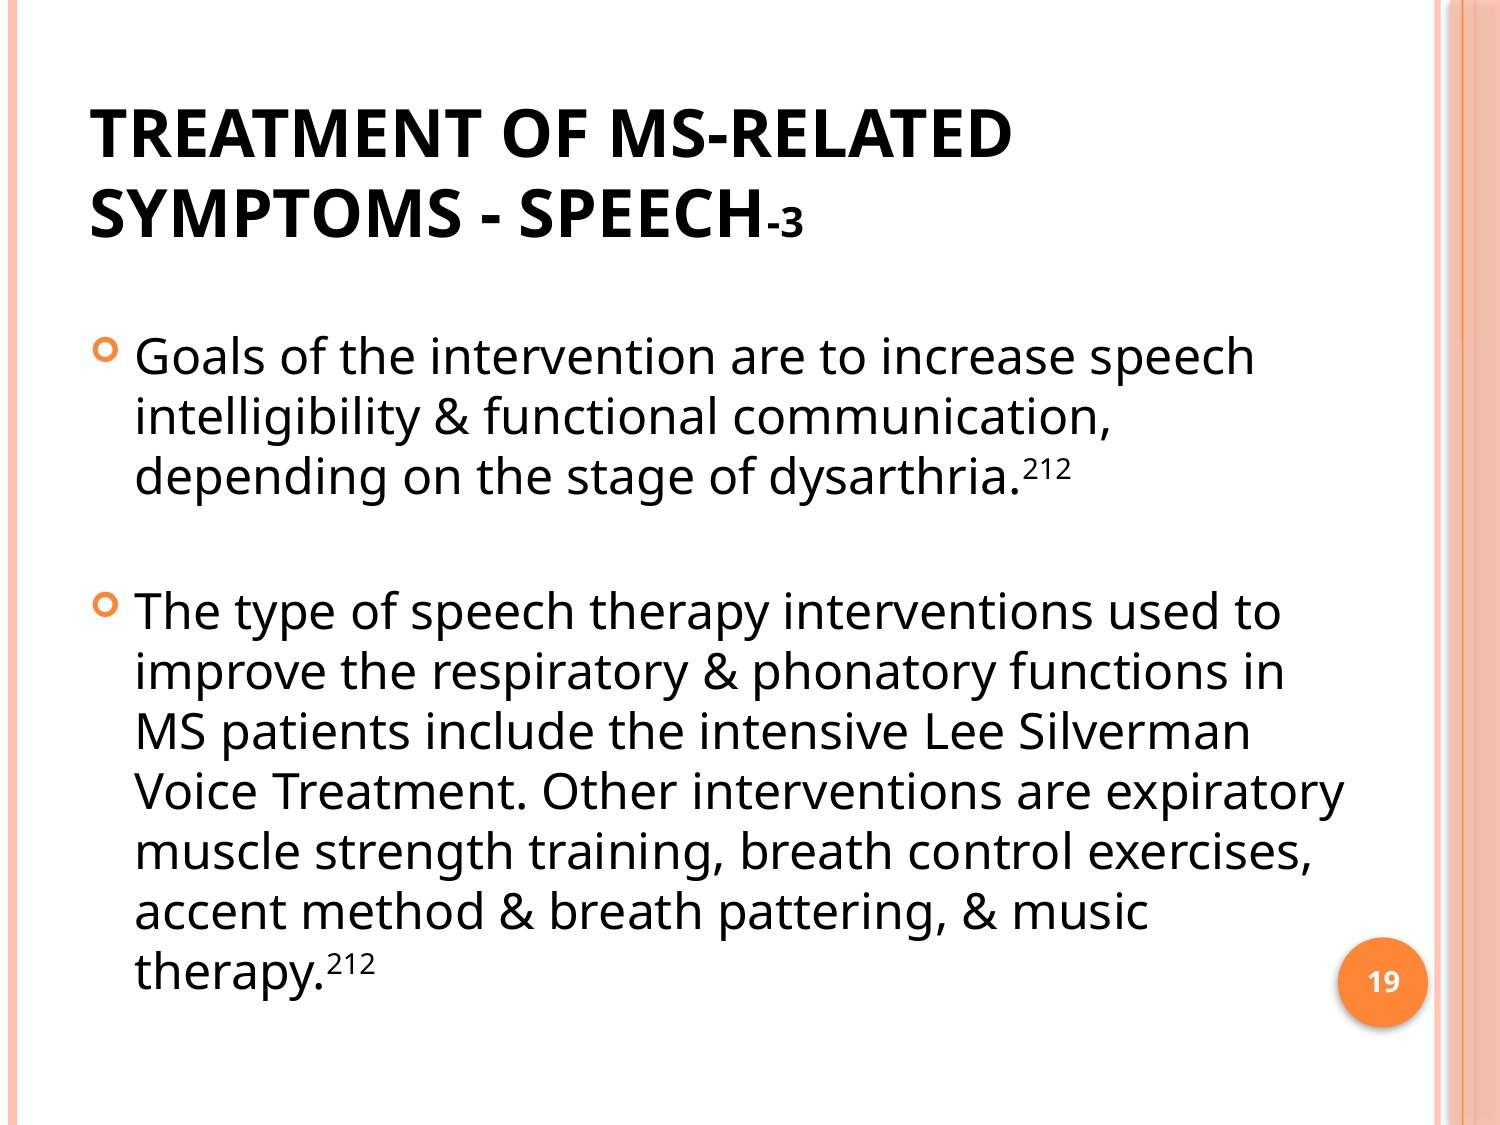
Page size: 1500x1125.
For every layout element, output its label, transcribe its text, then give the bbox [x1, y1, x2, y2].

slide_number 19 [1333, 940, 1434, 1027]
title Treatment of MS-related symptoms - Speech-3 [75, 71, 1405, 259]
list Goals of the intervention are to increase speech intelligibility & functional communication, depending on the stage of dysarthria.212 The type of speech therapy interventions used to improve the respiratory & phonatory functions in MS patients include the intensive Lee Silverman Voice Treatment. Other interventions are expiratory muscle strength training, breath control exercises, accent method & breath pattering, & music therapy.212 [75, 316, 1385, 1011]
